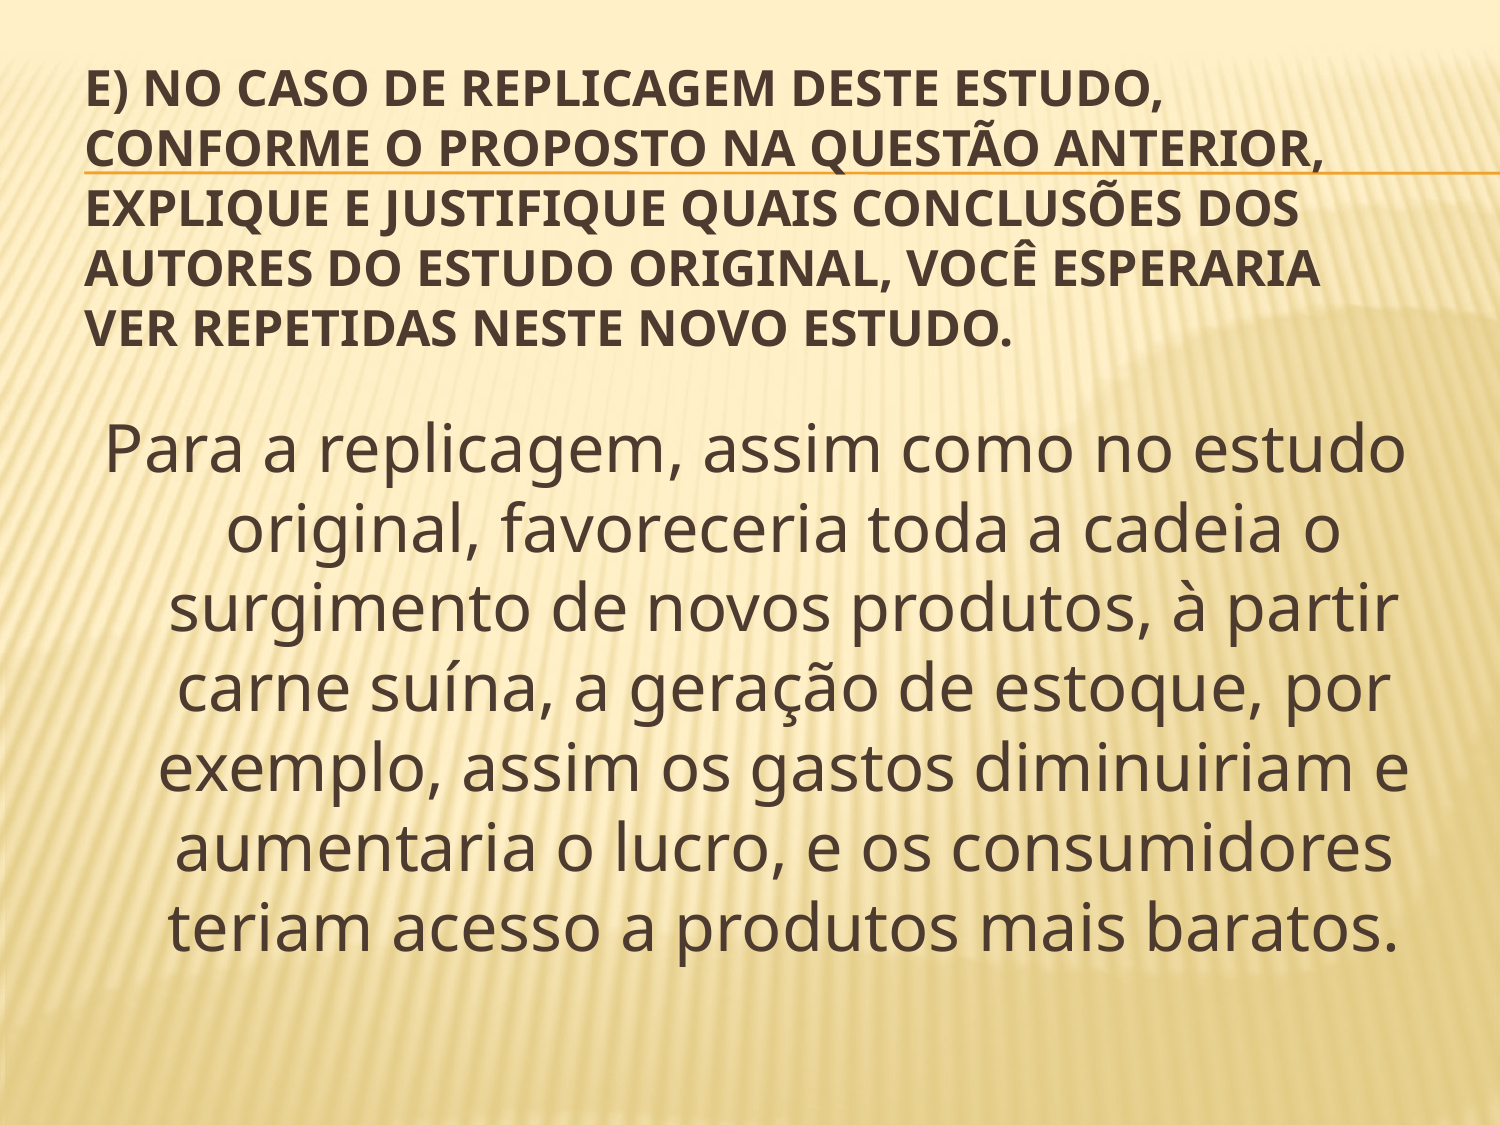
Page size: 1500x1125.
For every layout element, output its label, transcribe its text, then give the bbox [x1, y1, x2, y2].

title E) No caso de replicagem deste estudo, conforme o proposto na questão anterior, explique e justifique quais conclusões dos autores do estudo original, você esperaria ver repetidas neste novo estudo. [70, 70, 1421, 342]
list Para a replicagem, assim como no estudo original, favoreceria toda a cadeia o surgimento de novos produtos, à partir carne suína, a geração de estoque, por exemplo, assim os gastos diminuiriam e aumentaria o lucro, e os consumidores teriam acesso a produtos mais baratos. [82, 304, 1432, 1048]
